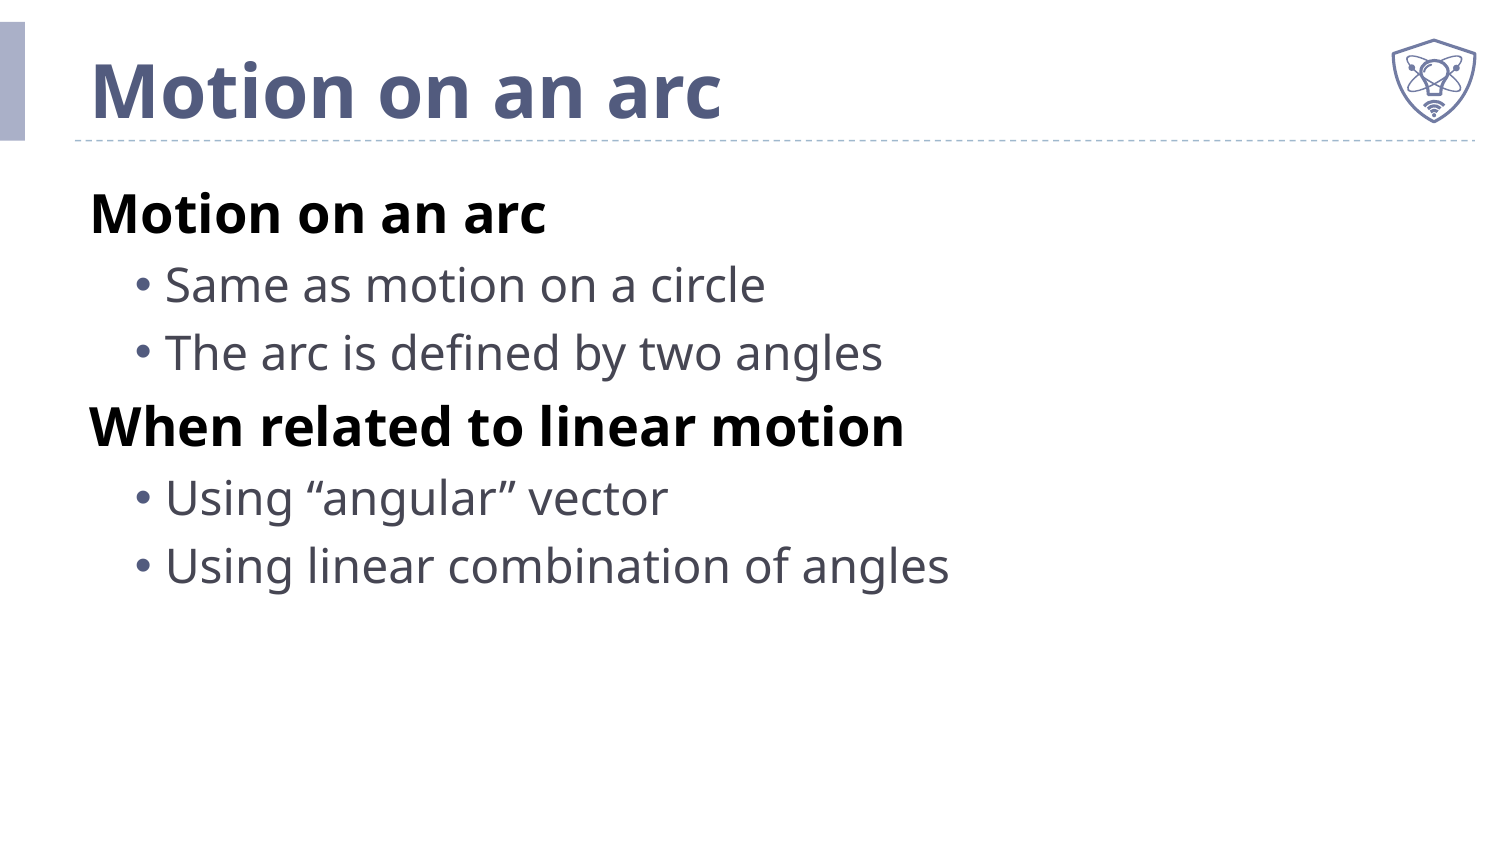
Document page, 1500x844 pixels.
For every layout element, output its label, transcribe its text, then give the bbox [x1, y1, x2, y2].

title Motion on an arc [75, 18, 1475, 141]
list Motion on an arc Same as motion on a circle The arc is defined by two angles When related to linear motion Using “angular” vector Using linear combination of angles [75, 171, 1475, 835]
